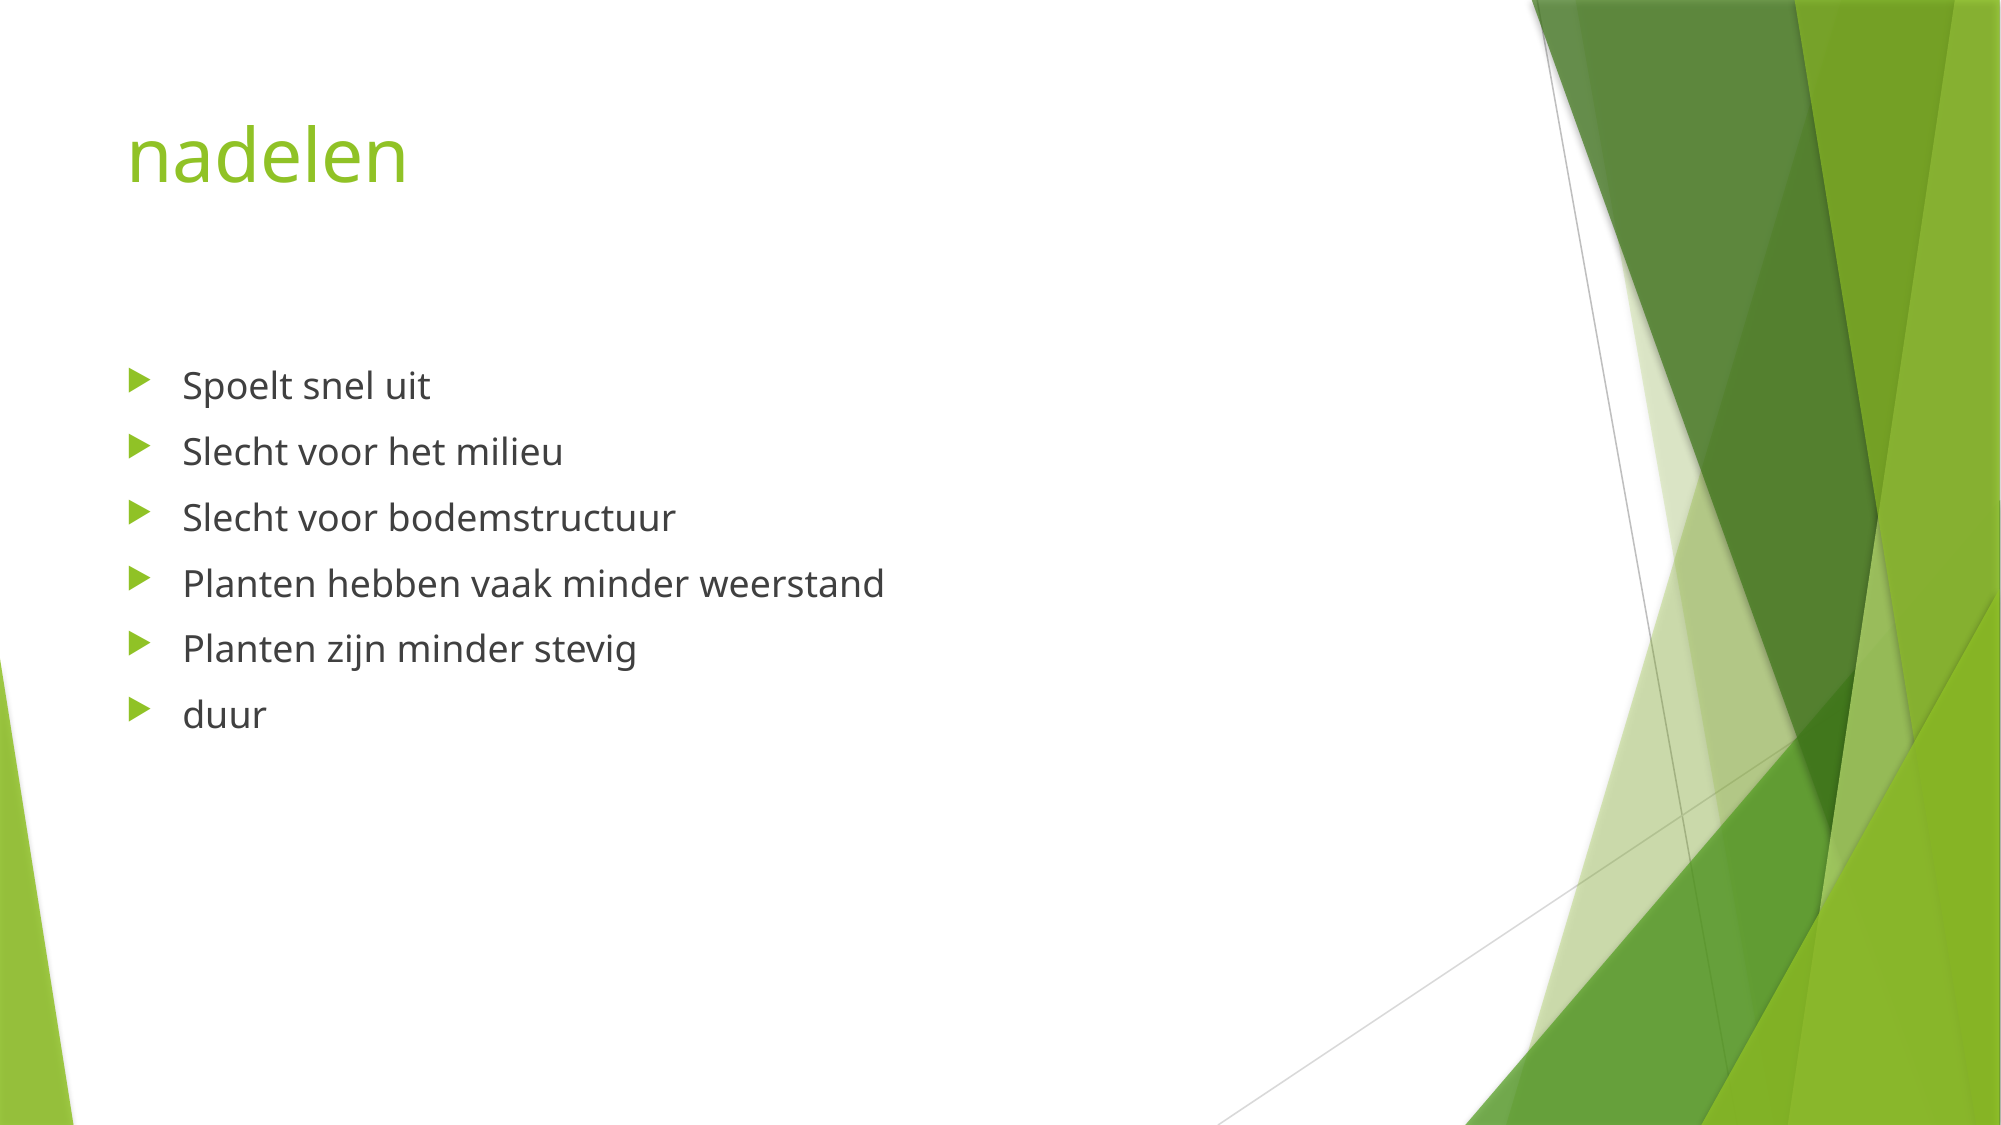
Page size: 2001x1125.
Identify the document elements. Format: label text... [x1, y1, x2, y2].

list Spoelt snel uit Slecht voor het milieu Slecht voor bodemstructuur Planten hebben vaak minder weerstand Planten zijn minder stevig duur [111, 354, 1522, 992]
title nadelen [111, 99, 1522, 317]
